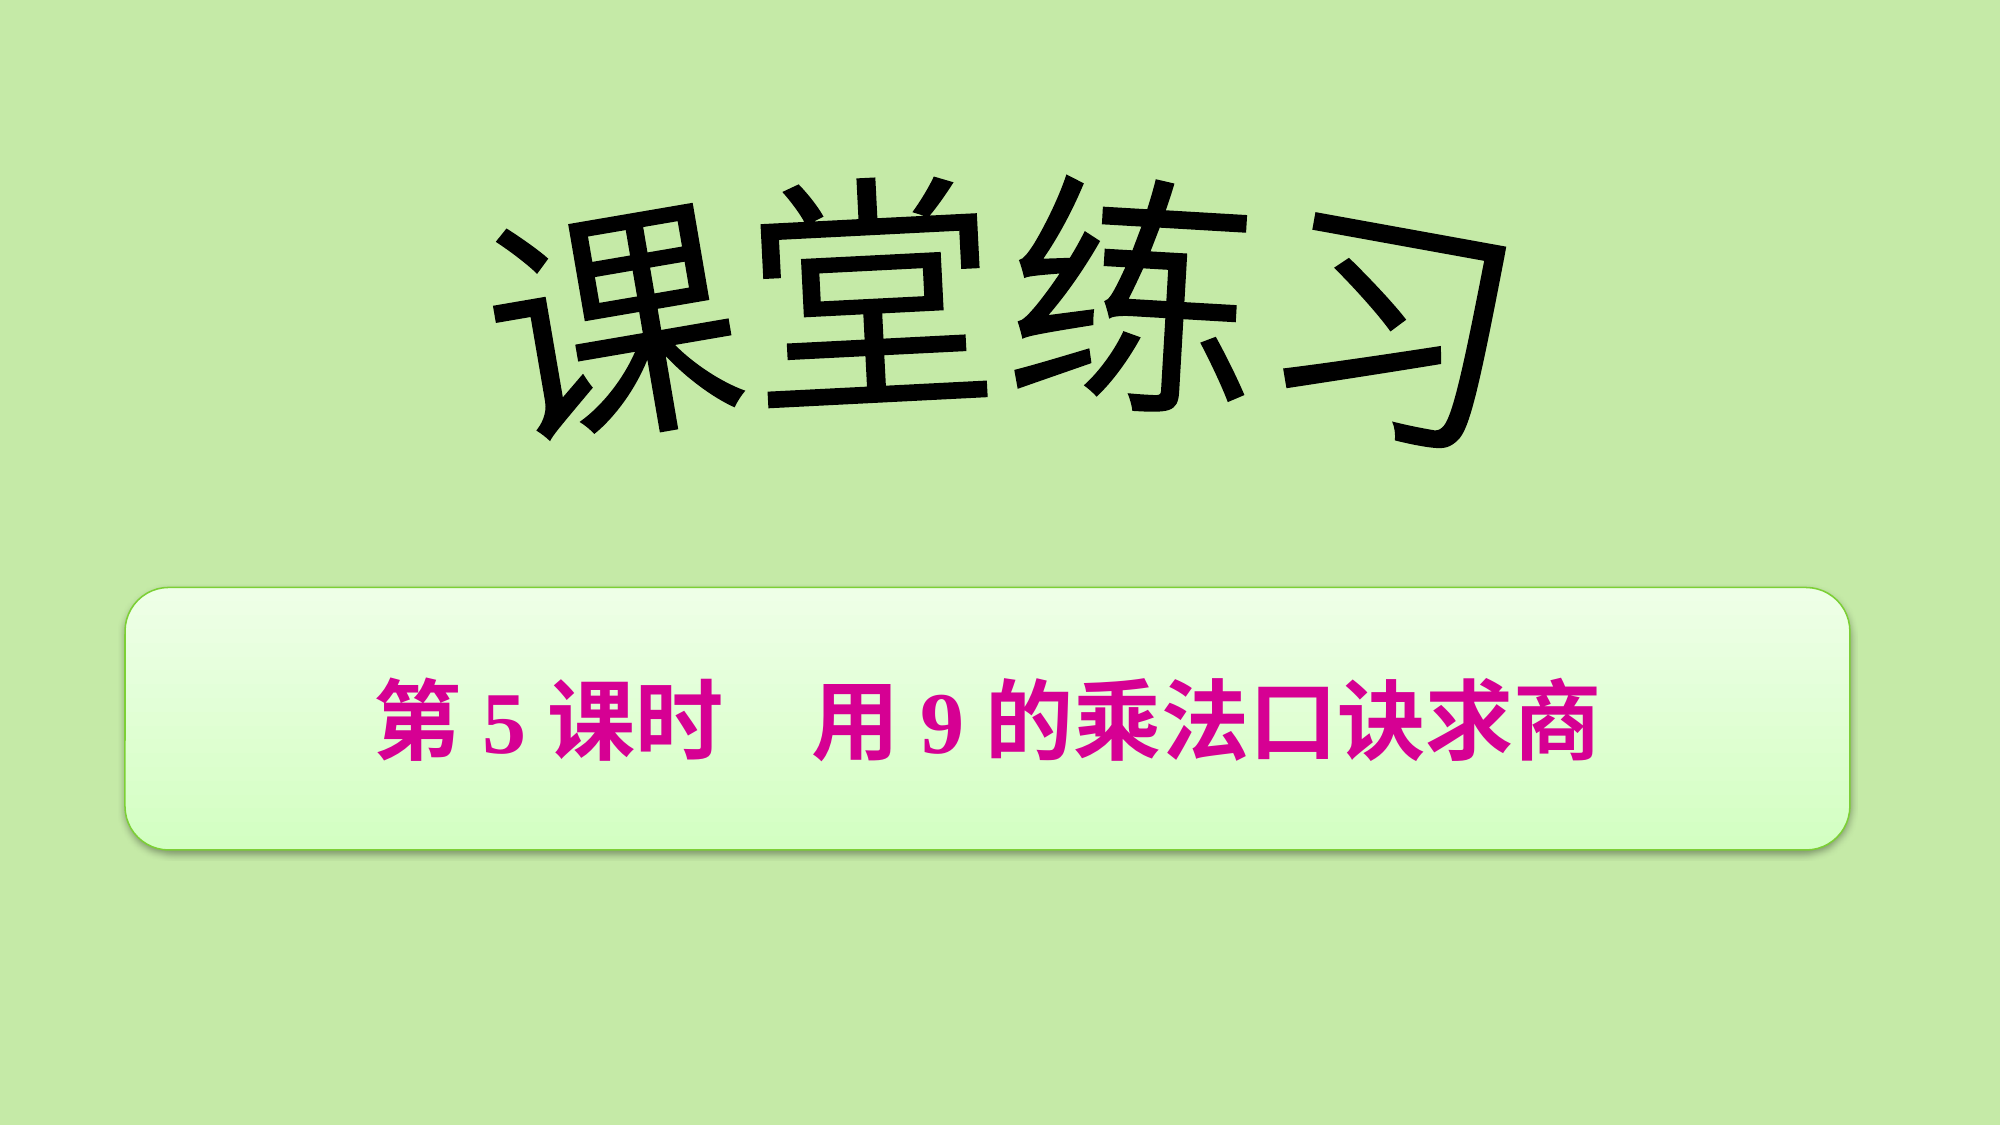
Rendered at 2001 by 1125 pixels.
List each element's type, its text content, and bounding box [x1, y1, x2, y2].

text_box 第5课时 用9的乘法口诀求商 [124, 586, 1851, 851]
